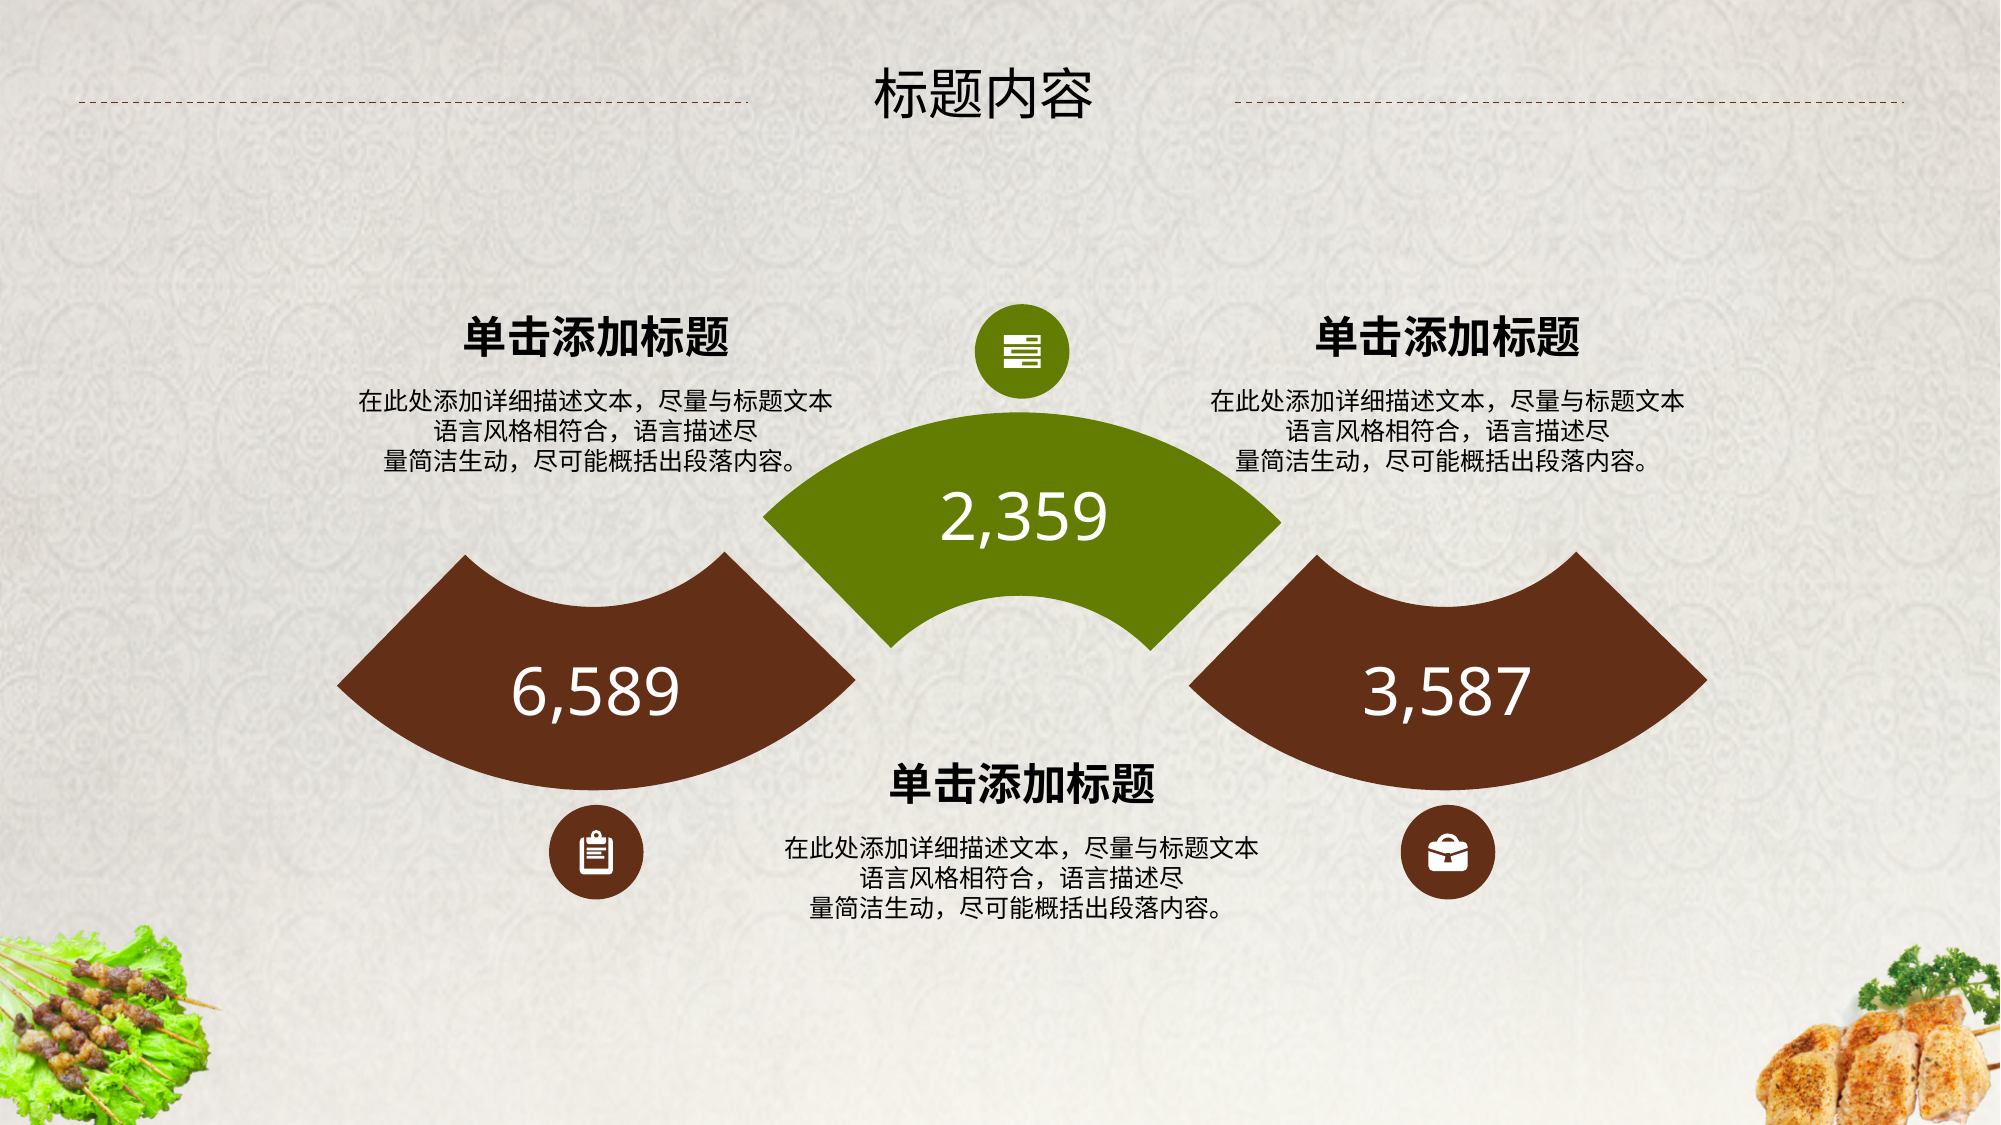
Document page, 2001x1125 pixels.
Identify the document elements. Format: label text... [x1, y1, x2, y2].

text_box [1188, 551, 1708, 791]
text_box [336, 551, 856, 791]
text_box 2,359 [857, 466, 1193, 562]
text_box [881, 412, 1188, 466]
text_box 单击添加标题 在此处添加详细描述文本，尽量与标题文本 语言风格相符合，语言描述尽 量简洁生动，尽可能概括出段落内容。 [738, 748, 1306, 930]
text_box 单击添加标题 在此处添加详细描述文本，尽量与标题文本 语言风格相符合，语言描述尽 量简洁生动，尽可能概括出段落内容。 [312, 301, 881, 483]
text_box 单击添加标题 在此处添加详细描述文本，尽量与标题文本 语言风格相符合，语言描述尽 量简洁生动，尽可能概括出段落内容。 [1188, 301, 1708, 483]
text_box 标题内容 [811, 51, 1158, 133]
text_box [762, 483, 1282, 651]
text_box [974, 304, 1070, 399]
text_box 6,589 [428, 641, 764, 737]
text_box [1400, 804, 1496, 900]
text_box 3,587 [1280, 641, 1616, 737]
picture [0, 0, 2001, 1125]
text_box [549, 804, 644, 900]
